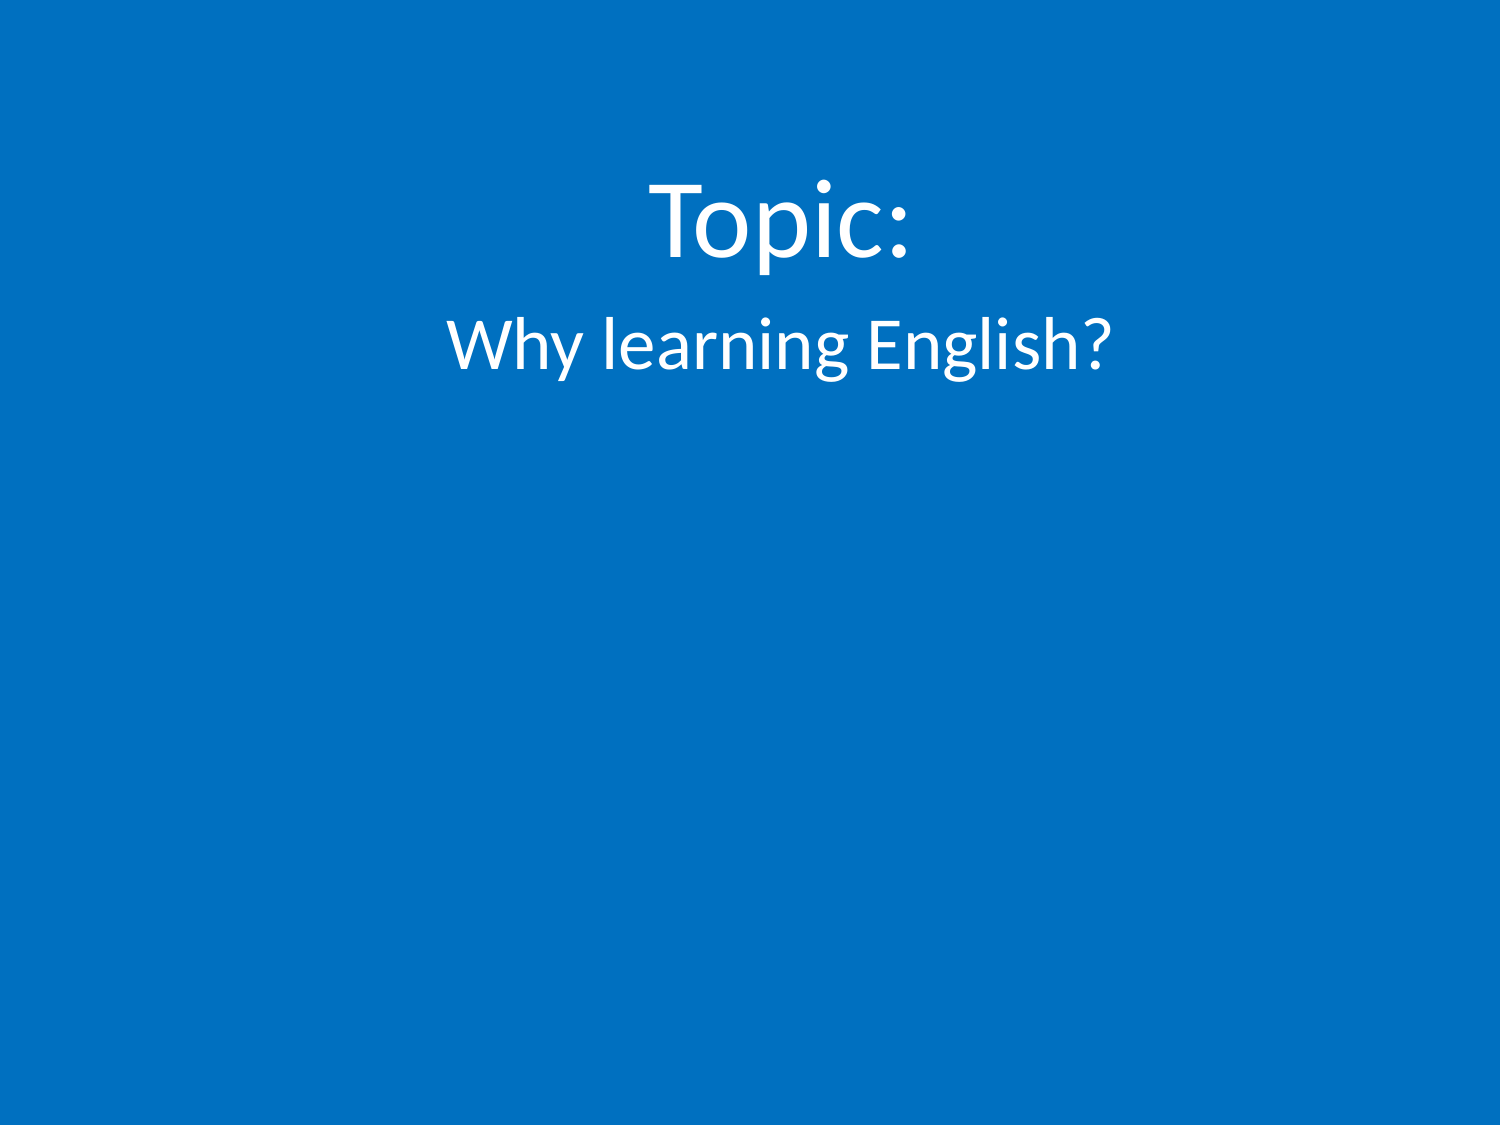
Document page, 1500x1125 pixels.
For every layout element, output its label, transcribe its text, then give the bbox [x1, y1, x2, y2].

list Topic: Why learning English? [62, 137, 1500, 880]
